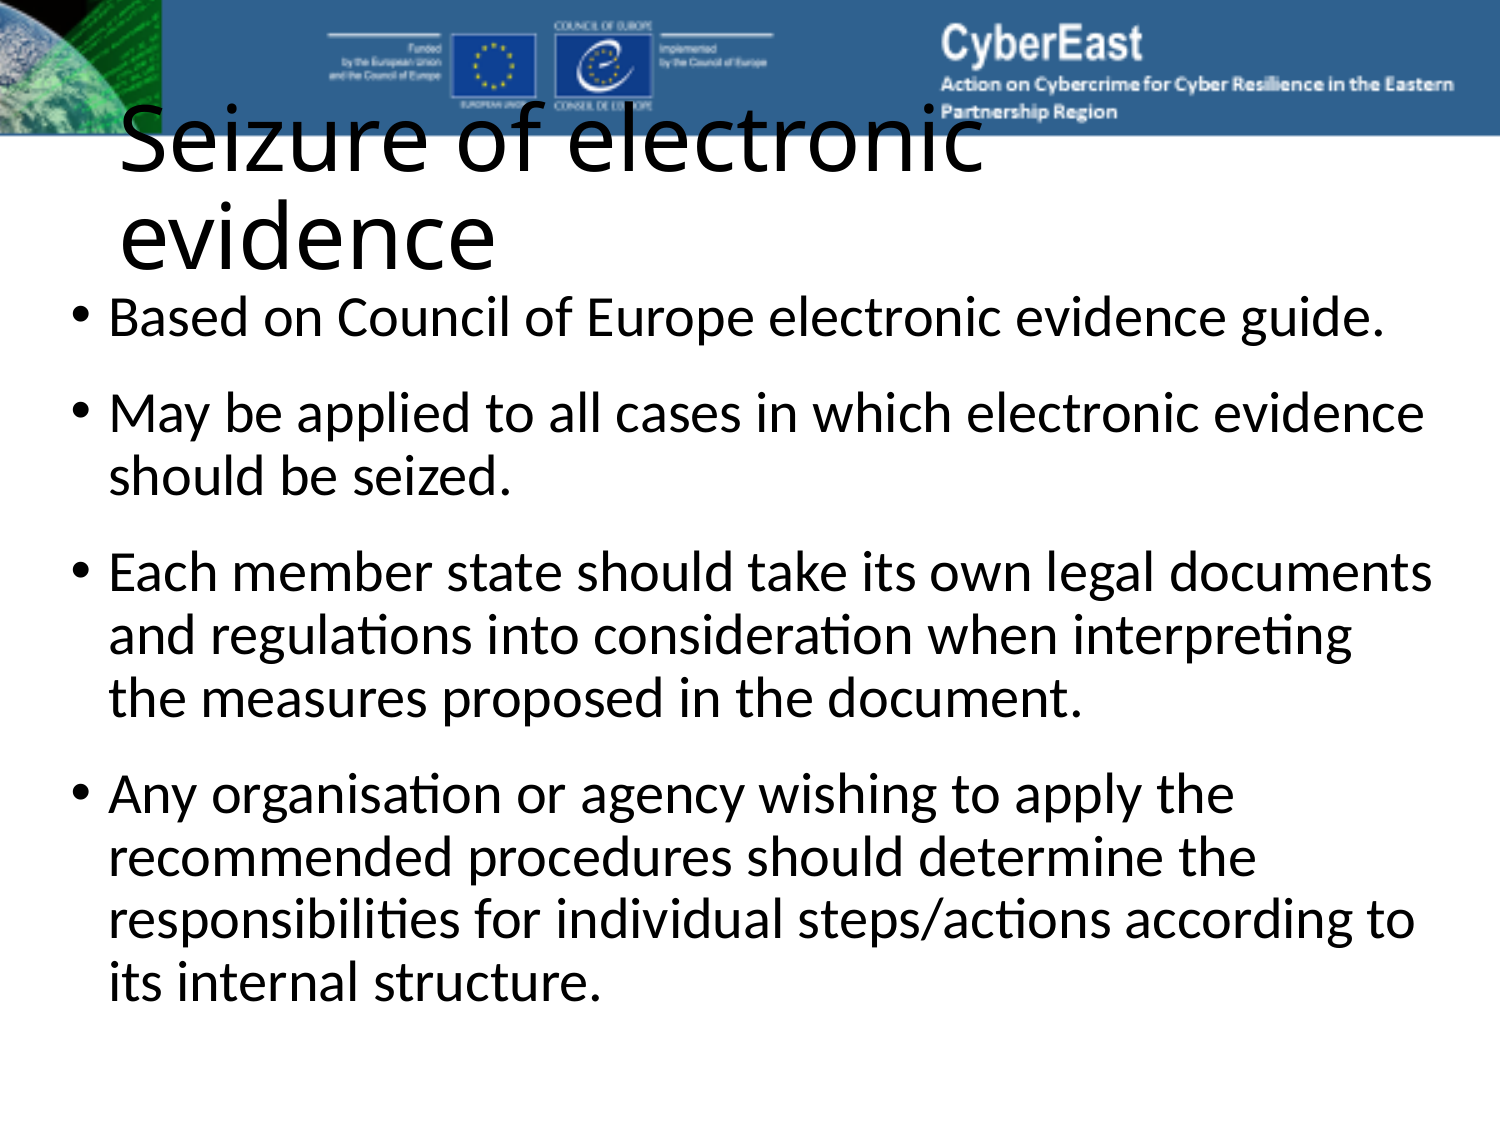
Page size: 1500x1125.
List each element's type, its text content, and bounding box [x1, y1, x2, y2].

title Seizure of electronic evidence [103, 82, 1397, 278]
list Based on Council of Europe electronic evidence guide. May be applied to all cases in which electronic evidence should be seized. Each member state should take its own legal documents and regulations into consideration when interpreting the measures proposed in the document. Any organisation or agency wishing to apply the recommended procedures should determine the responsibilities for individual steps/actions according to its internal structure. [55, 278, 1457, 1089]
picture [0, 0, 1500, 1125]
